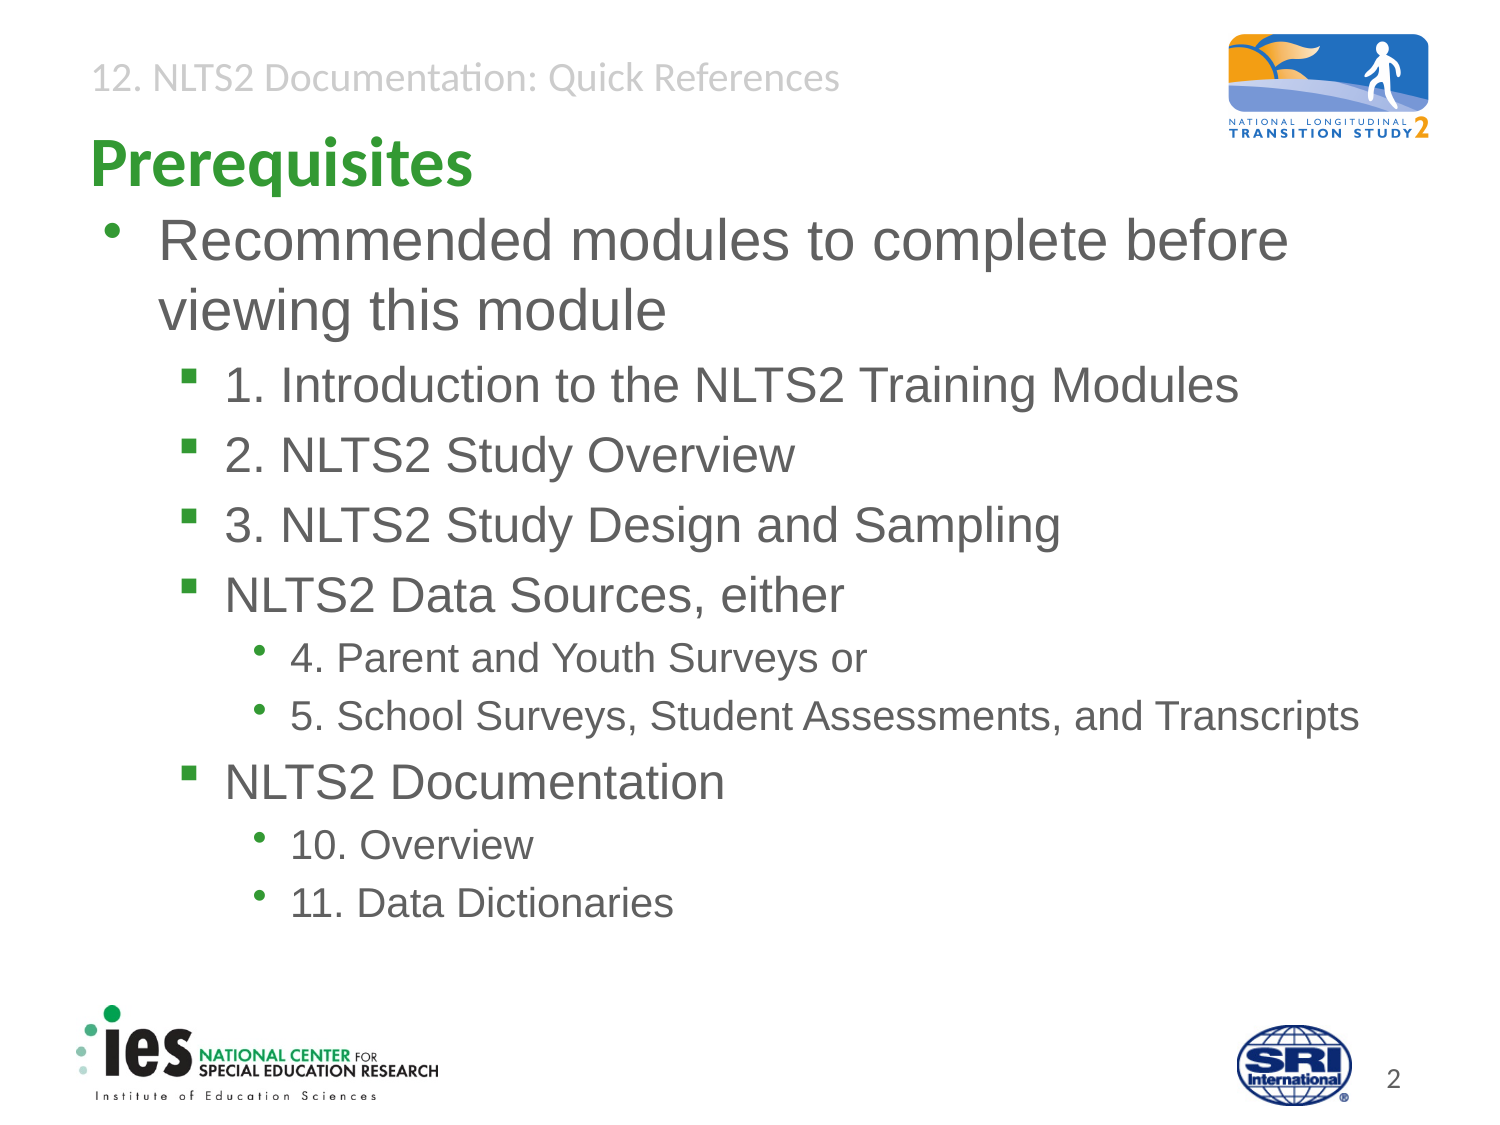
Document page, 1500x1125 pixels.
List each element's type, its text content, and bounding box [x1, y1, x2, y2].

picture [76, 1005, 438, 1100]
title Prerequisites [74, 90, 1426, 226]
list Recommended modules to complete before viewing this module 1. Introduction to the NLTS2 Training Modules 2. NLTS2 Study Overview 3. NLTS2 Study Design and Sampling NLTS2 Data Sources, either 4. Parent and Youth Surveys or 5. School Surveys, Student Assessments, and Transcripts NLTS2 Documentation 10. Overview 11. Data Dictionaries [87, 194, 1438, 938]
picture [1237, 1025, 1352, 1106]
slide_number 1 [1312, 1051, 1417, 1125]
